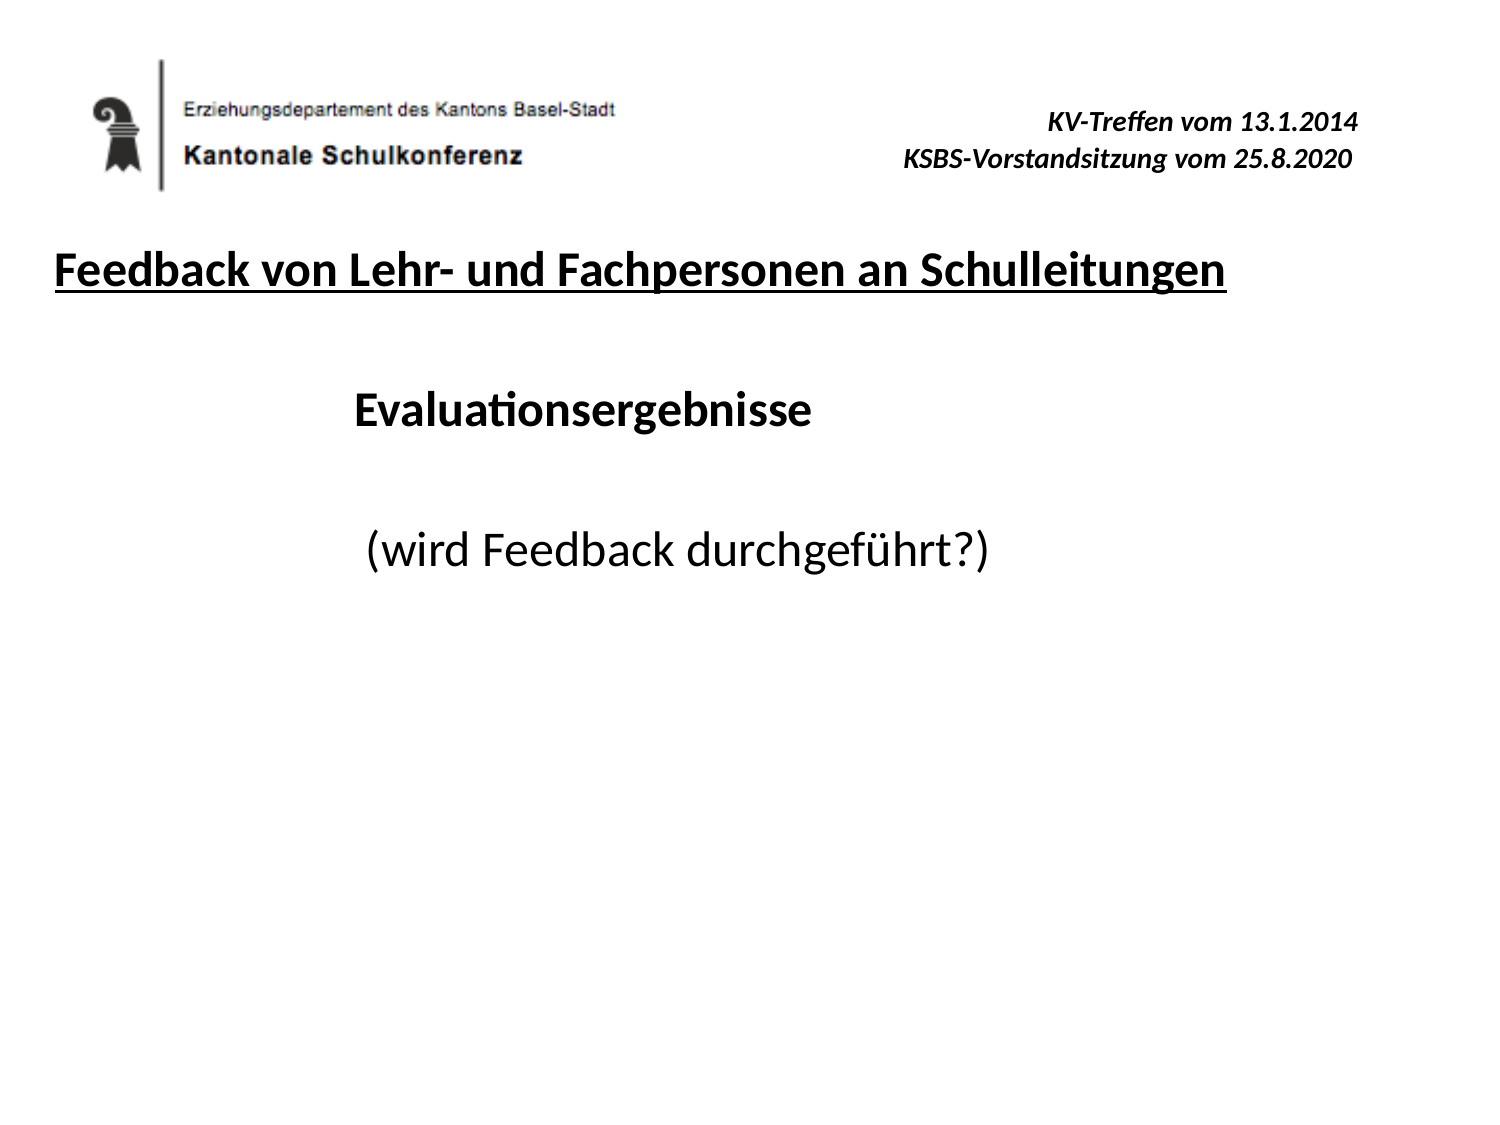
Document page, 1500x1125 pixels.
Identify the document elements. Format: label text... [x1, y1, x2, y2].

picture [73, 39, 637, 230]
subtitle Feedback von Lehr- und Fachpersonen an Schulleitungen Evaluationsergebnisse (wird Feedback durchgeführt?) [39, 229, 1477, 1095]
title KV-Treffen vom 13.1.2014 KSBS-Vorstandsitzung vom 25.8.2020 [639, 39, 1433, 229]
